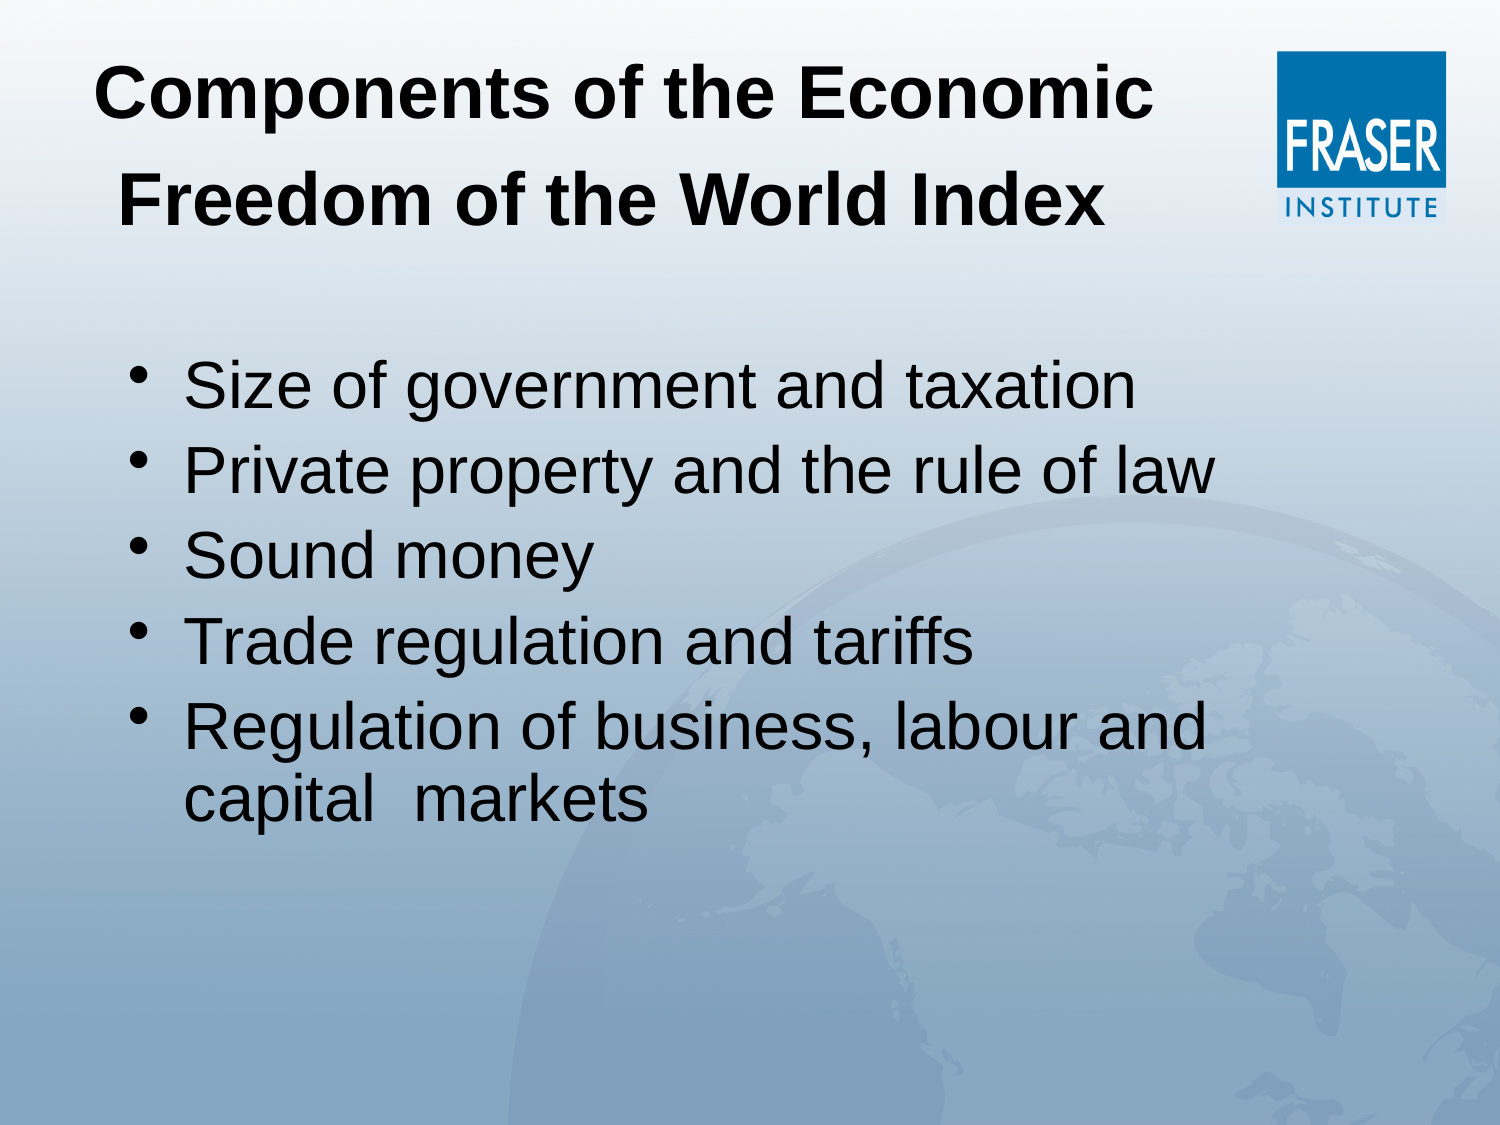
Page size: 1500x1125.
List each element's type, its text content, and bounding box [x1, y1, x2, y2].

picture [0, 0, 1500, 1125]
list Size of government and taxation Private property and the rule of law Sound money Trade regulation and tariffs Regulation of business, labour and capital markets [112, 249, 1388, 1038]
title Components of the Economic Freedom of the World Index [0, 0, 1250, 288]
